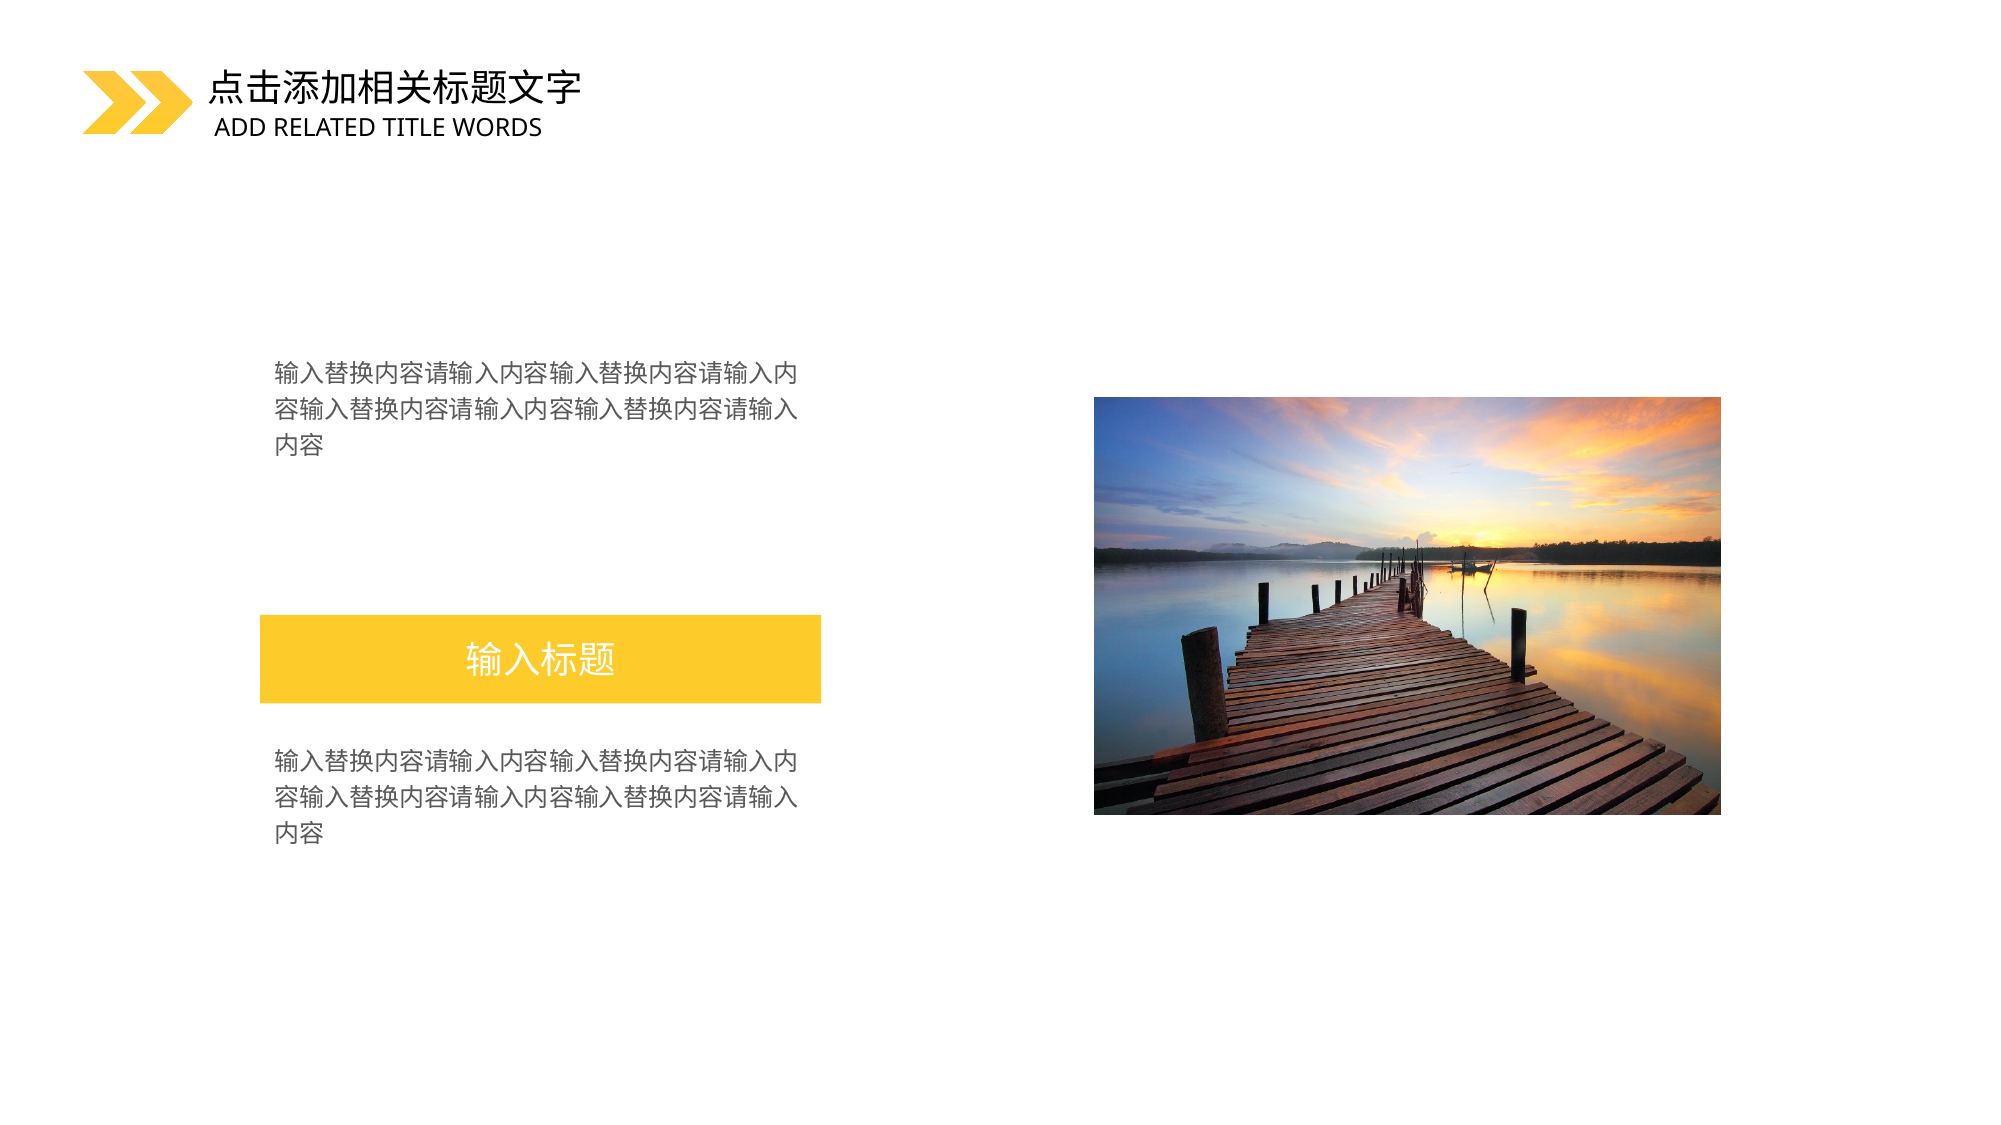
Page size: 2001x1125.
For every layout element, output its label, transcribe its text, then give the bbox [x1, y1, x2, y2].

text_box [259, 614, 822, 704]
text_box 输入替换内容请输入内容输入替换内容请输入内容输入替换内容请输入内容输入替换内容请输入内容 [274, 351, 822, 496]
text_box 输入替换内容请输入内容输入替换内容请输入内容输入替换内容请输入内容输入替换内容请输入内容 [274, 739, 822, 884]
text_box 输入标题 [260, 636, 822, 682]
picture [1094, 397, 1721, 815]
